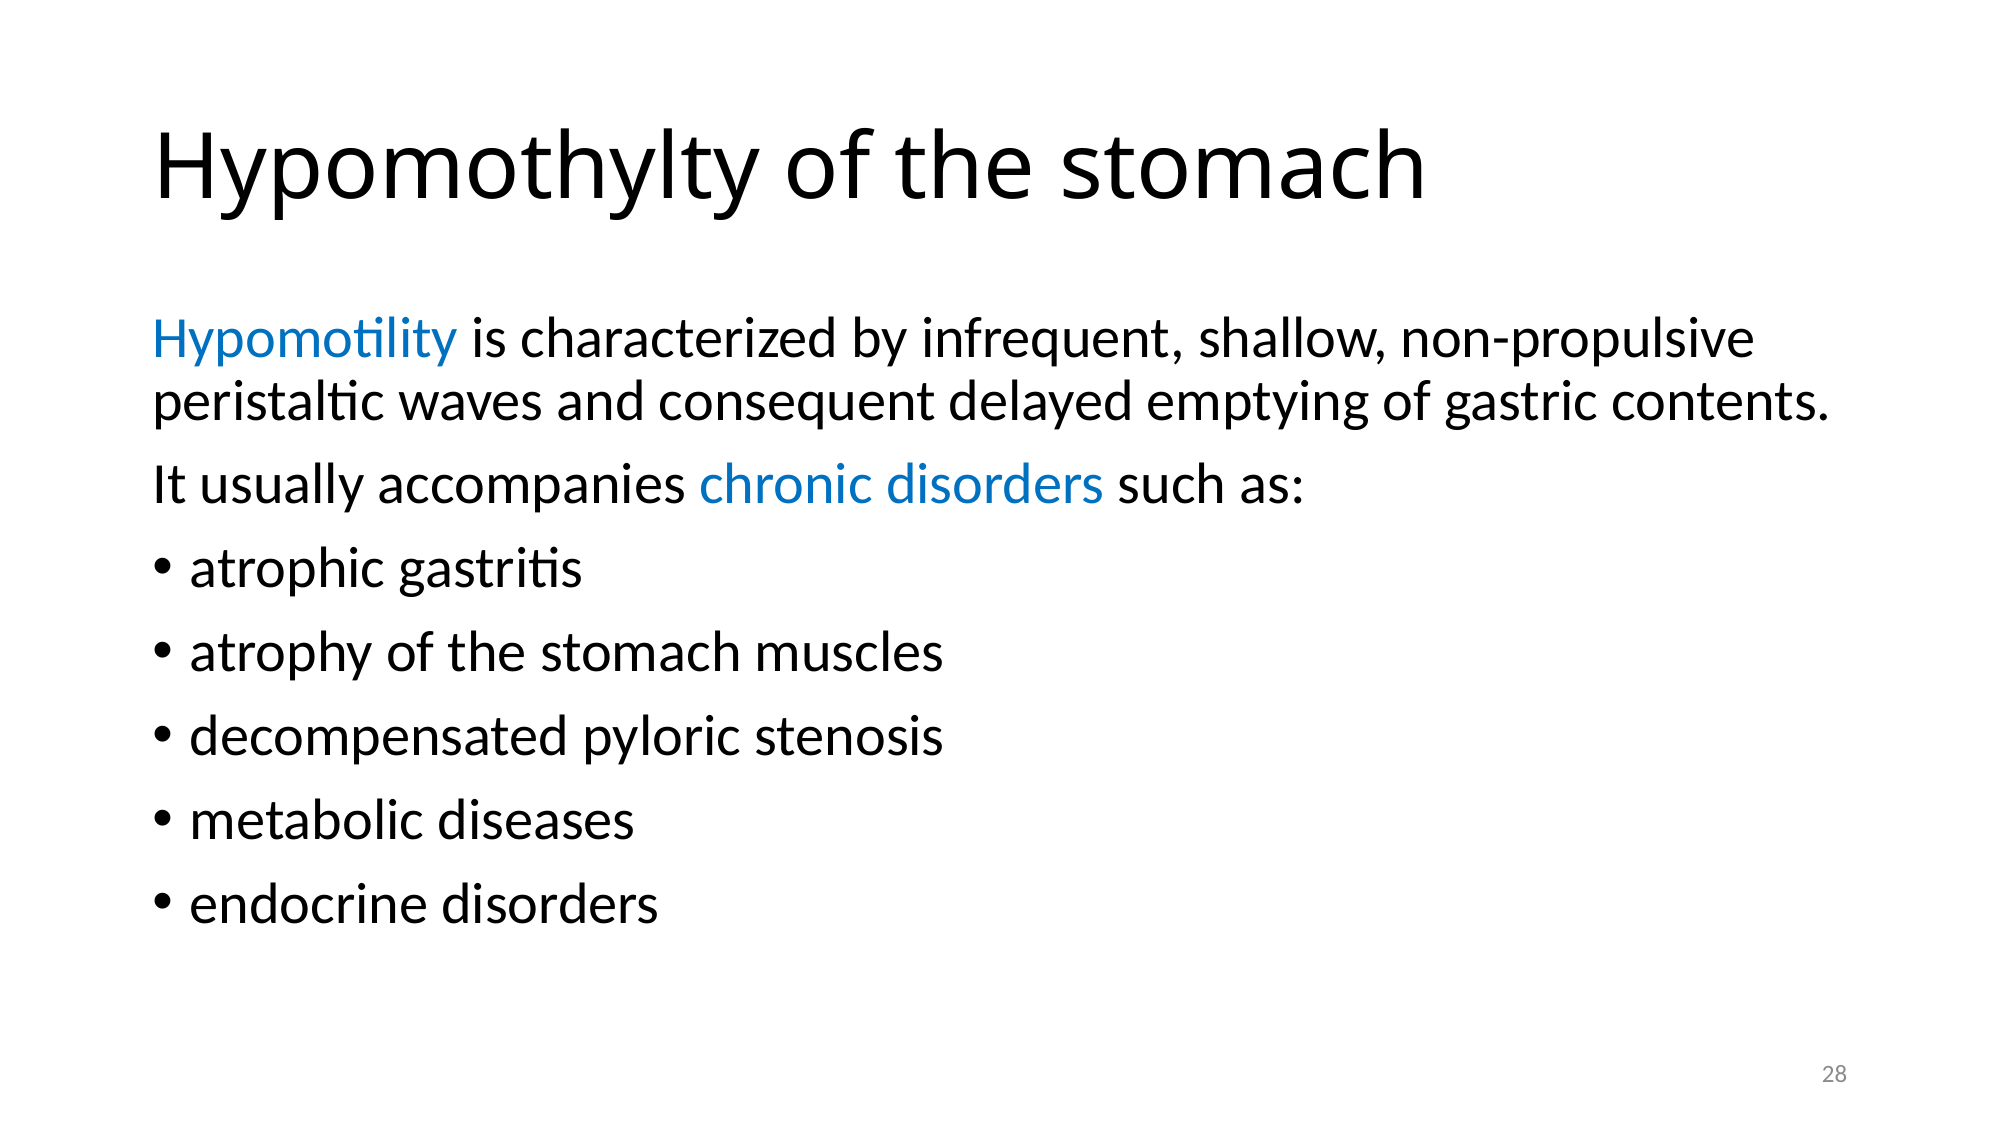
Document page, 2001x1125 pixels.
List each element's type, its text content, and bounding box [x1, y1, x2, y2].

title Hypomothylty of the stomach [137, 59, 1863, 278]
slide_number 28 [1412, 1042, 1863, 1103]
list Hypomotility is characterized by infrequent, shallow, non-propulsive peristaltic waves and consequent delayed emptying of gastric contents. It usually accompanies chronic disorders such as: atrophic gastritis atrophy of the stomach muscles decompensated pyloric stenosis metabolic diseases endocrine disorders [137, 299, 1863, 1014]
